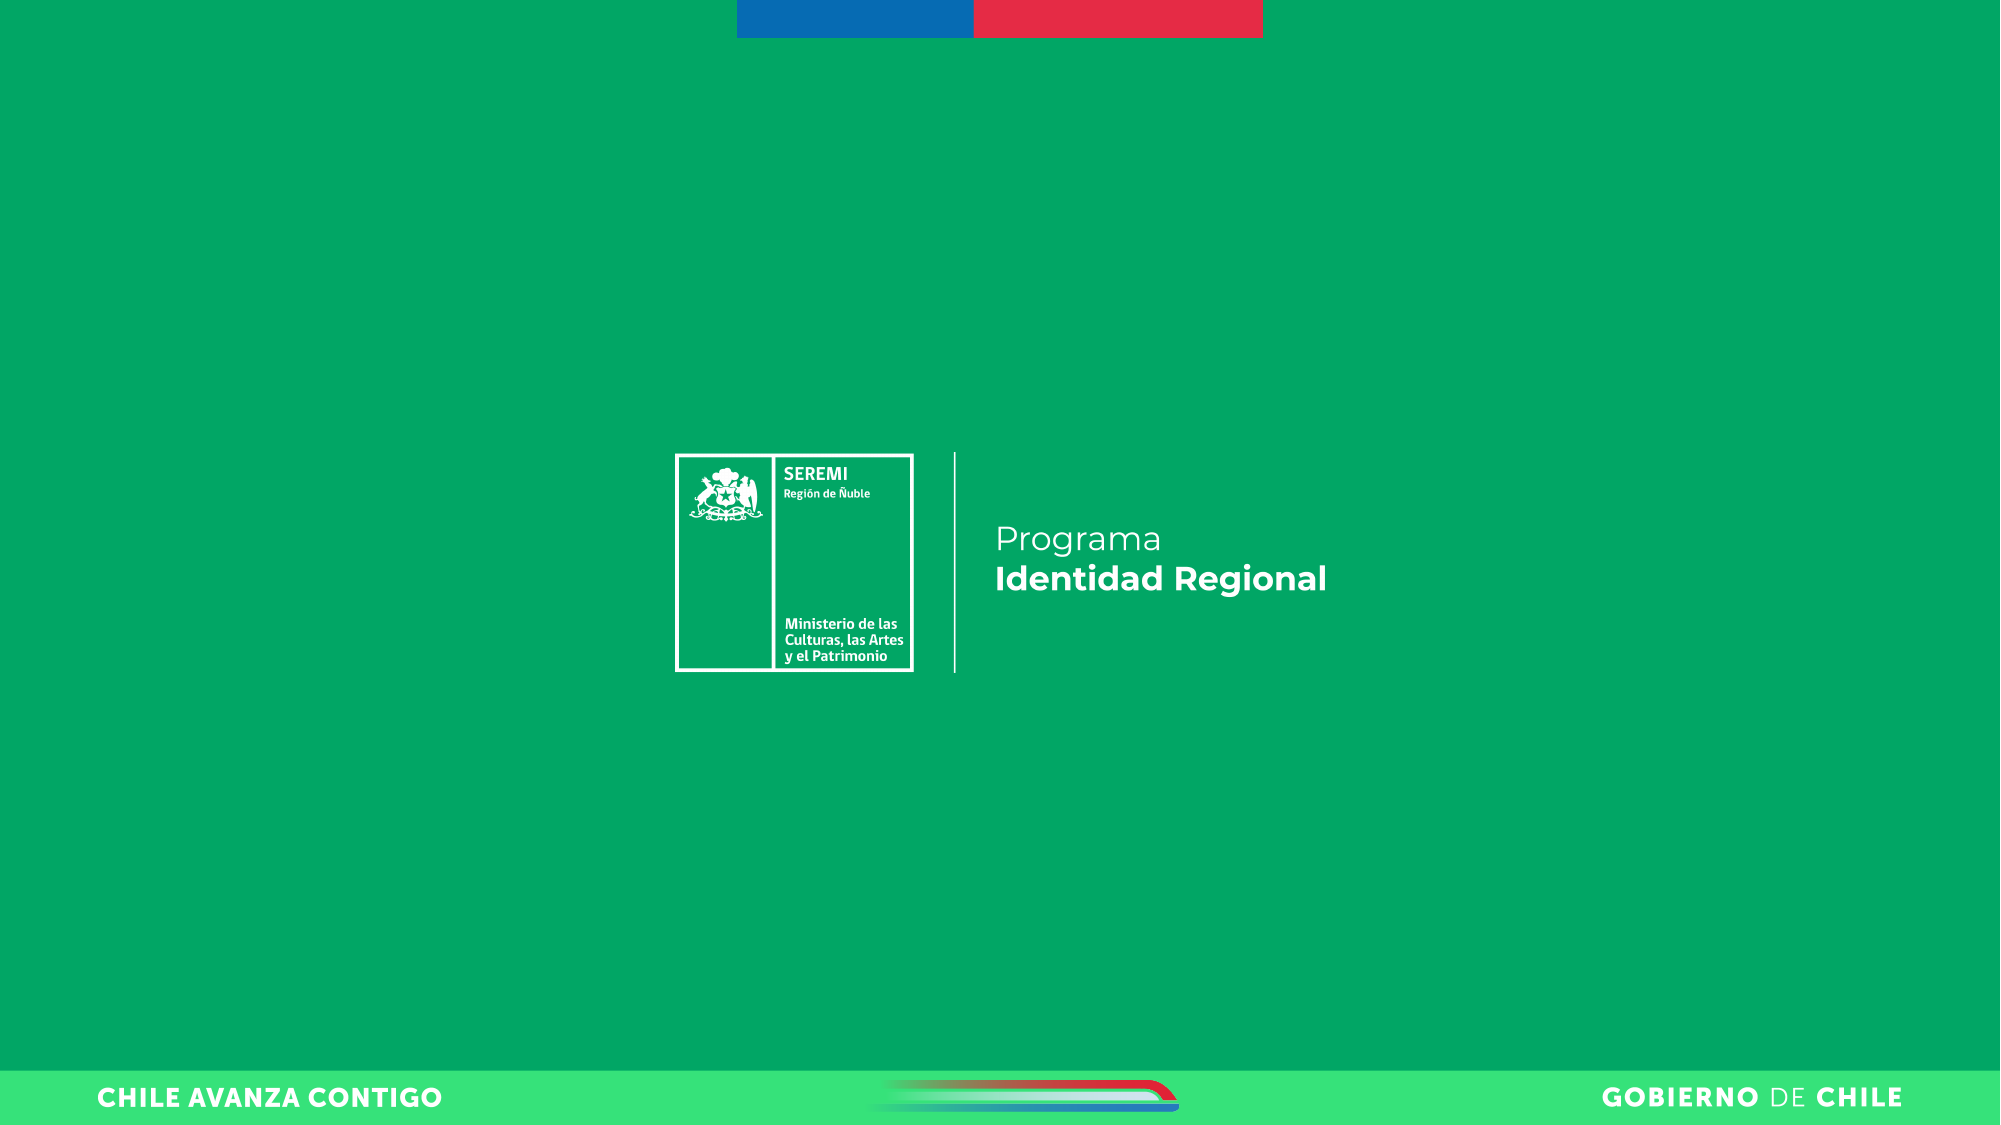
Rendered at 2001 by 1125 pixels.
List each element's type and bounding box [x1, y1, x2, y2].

picture [0, 0, 2000, 1070]
picture [98, 1080, 1902, 1112]
text_box [0, 1070, 2000, 1125]
